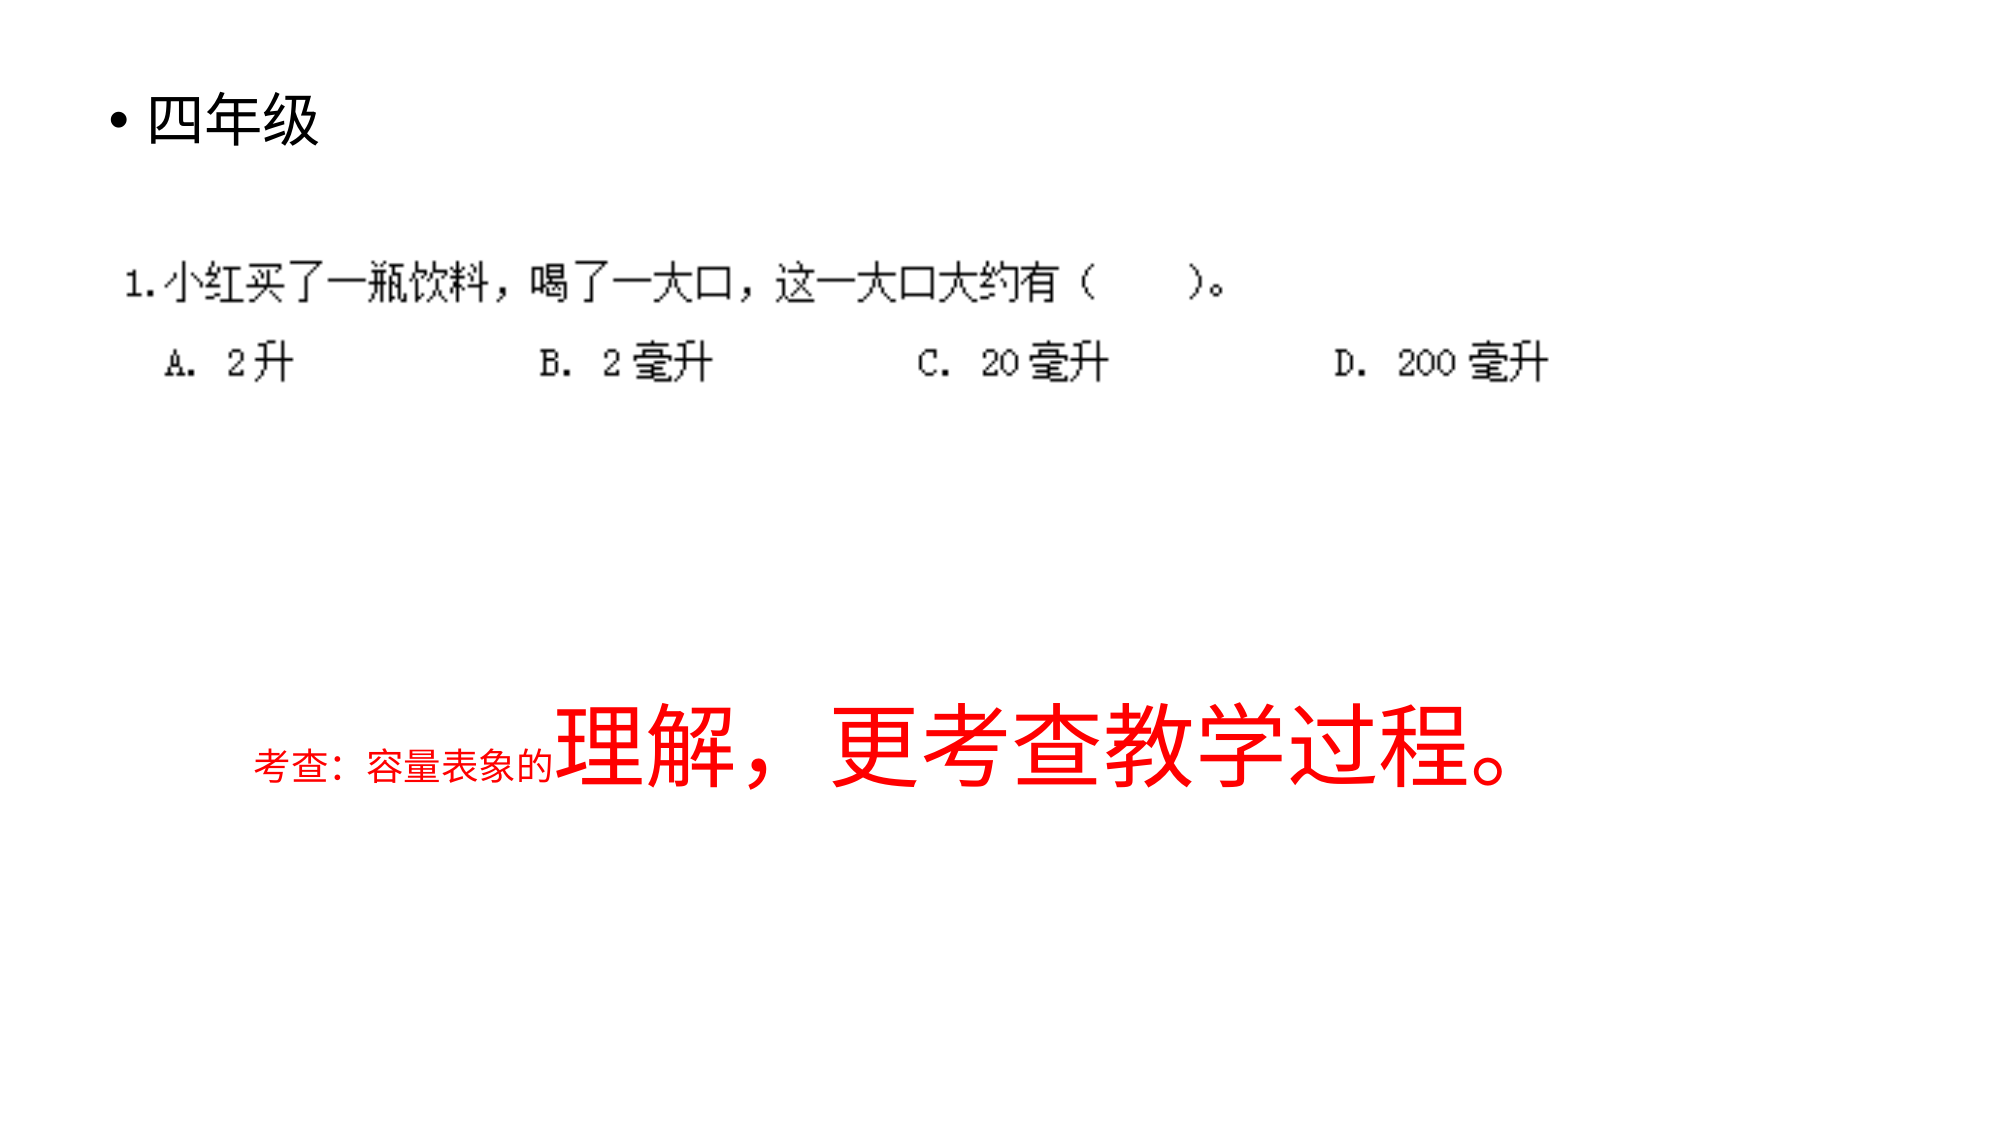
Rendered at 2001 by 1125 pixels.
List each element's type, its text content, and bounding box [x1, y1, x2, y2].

list 四年级 [93, 83, 378, 193]
picture [93, 256, 1648, 412]
text_box 考查：容量表象的理解，更考查教学过程。 [238, 681, 1673, 807]
